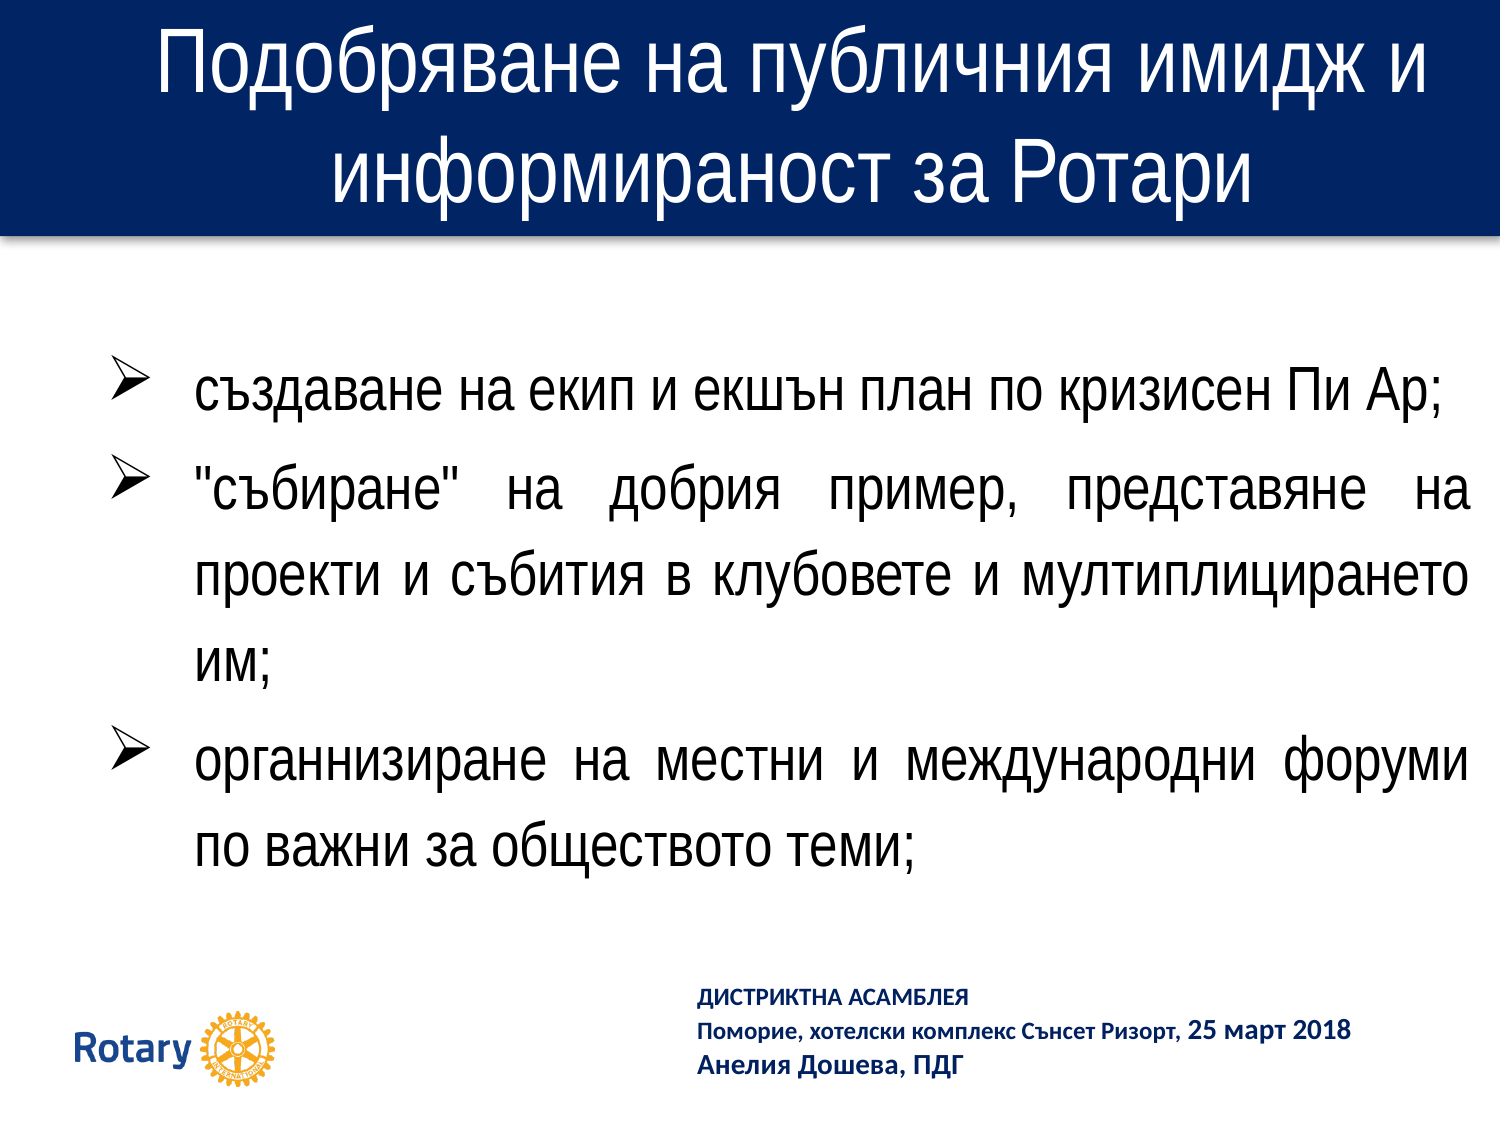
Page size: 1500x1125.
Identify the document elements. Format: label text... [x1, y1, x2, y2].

text_box създаване на екип и екшън план по кризисен Пи Ар; "събиране" на добрия пример, представяне на проекти и събития в клубовете и мултиплицирането им; органнизиране на местни и международни форуми по важни за обществото теми; [17, 267, 1488, 887]
text_box ДИСТРИКТНА АСАМБЛЕЯ Поморие, хотелски комплекс Сънсет Ризорт, 25 март 2018 Анелия Дошева, ПДГ [682, 973, 1488, 1088]
picture [74, 1011, 275, 1087]
text_box Подобряване на публичния имидж и информираност за Ротари [0, 0, 1500, 237]
